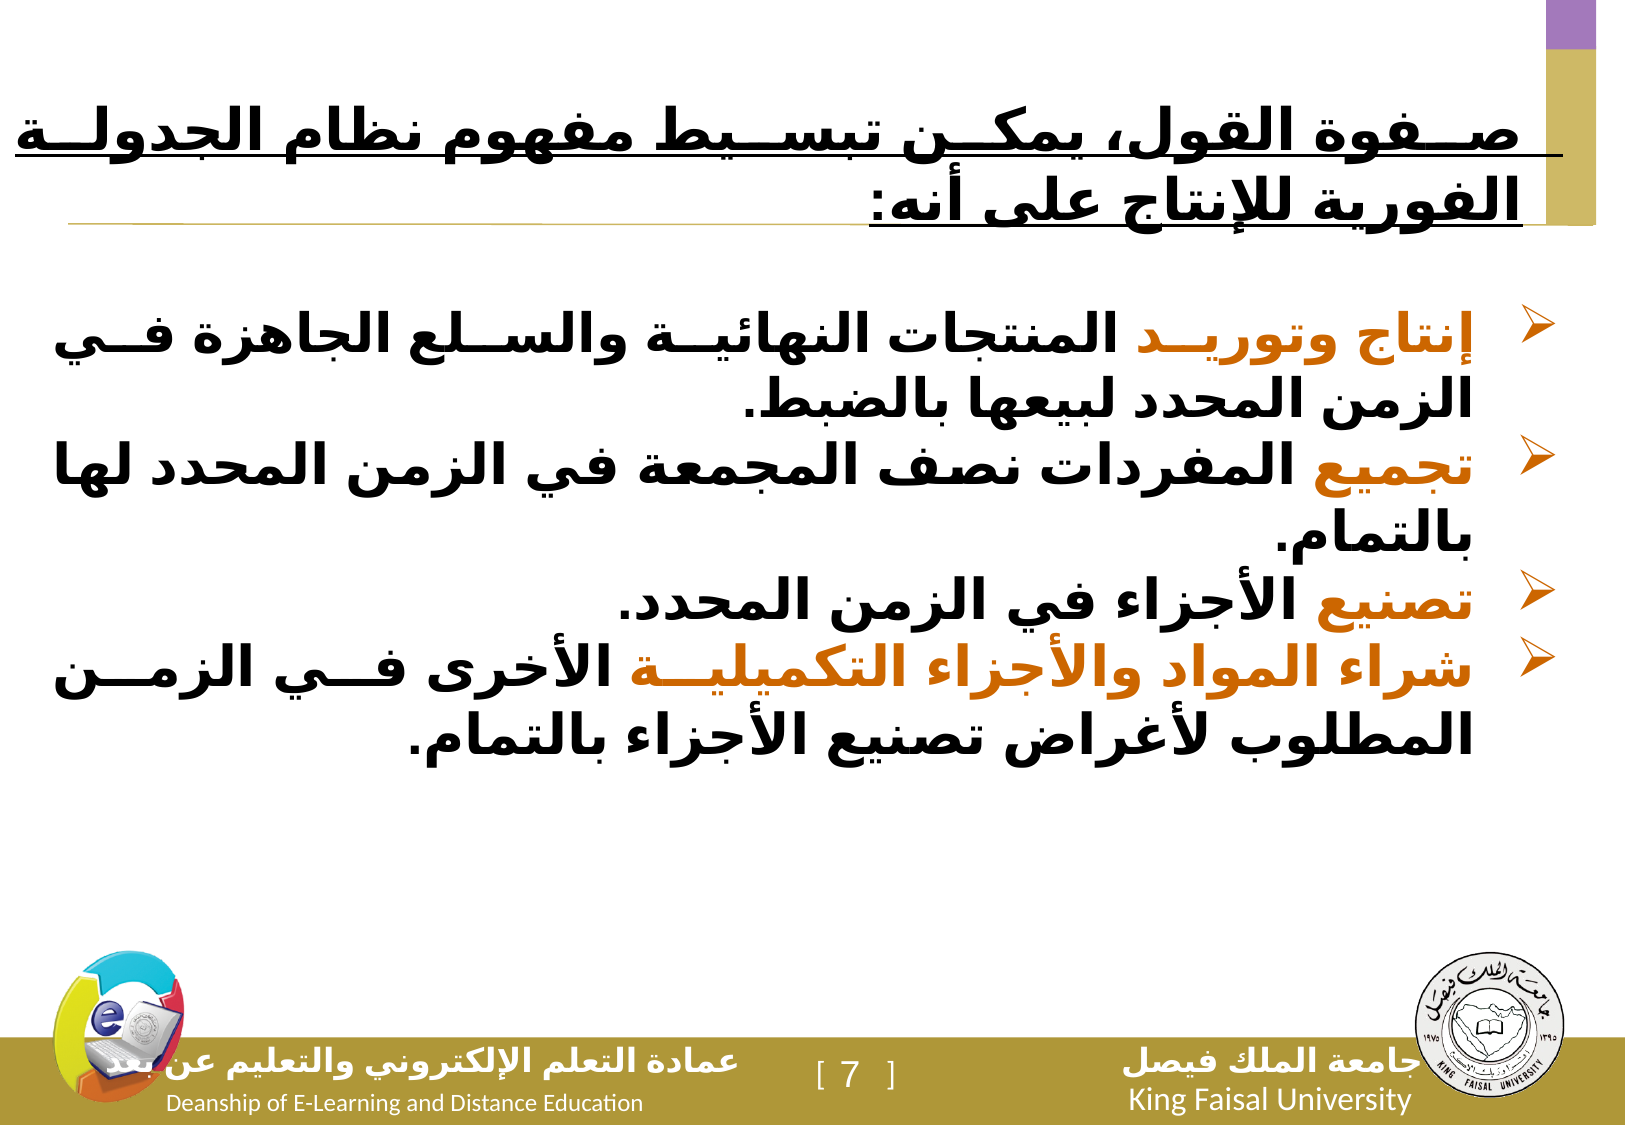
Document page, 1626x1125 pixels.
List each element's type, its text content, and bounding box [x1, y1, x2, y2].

picture [170, 1097, 178, 1104]
title صفوة القول، يمكن تبسيط مفهوم نظام الجدولة الفورية للإنتاج على أنه: [0, 112, 1538, 213]
picture [1412, 949, 1567, 1100]
picture [50, 949, 188, 1104]
text_box إنتاج وتوريد المنتجات النهائية والسلع الجاهزة في الزمن المحدد لبيعها بالضبط. تجميع المفردات نصف المجمعة في الزمن المحدد لها بالتمام. تصنيع الأجزاء في الزمن المحدد. شراء المواد والأجزاء التكميلية الأخرى في الزمن المطلوب لأغراض تصنيع الأجزاء بالتمام. [37, 290, 1575, 841]
